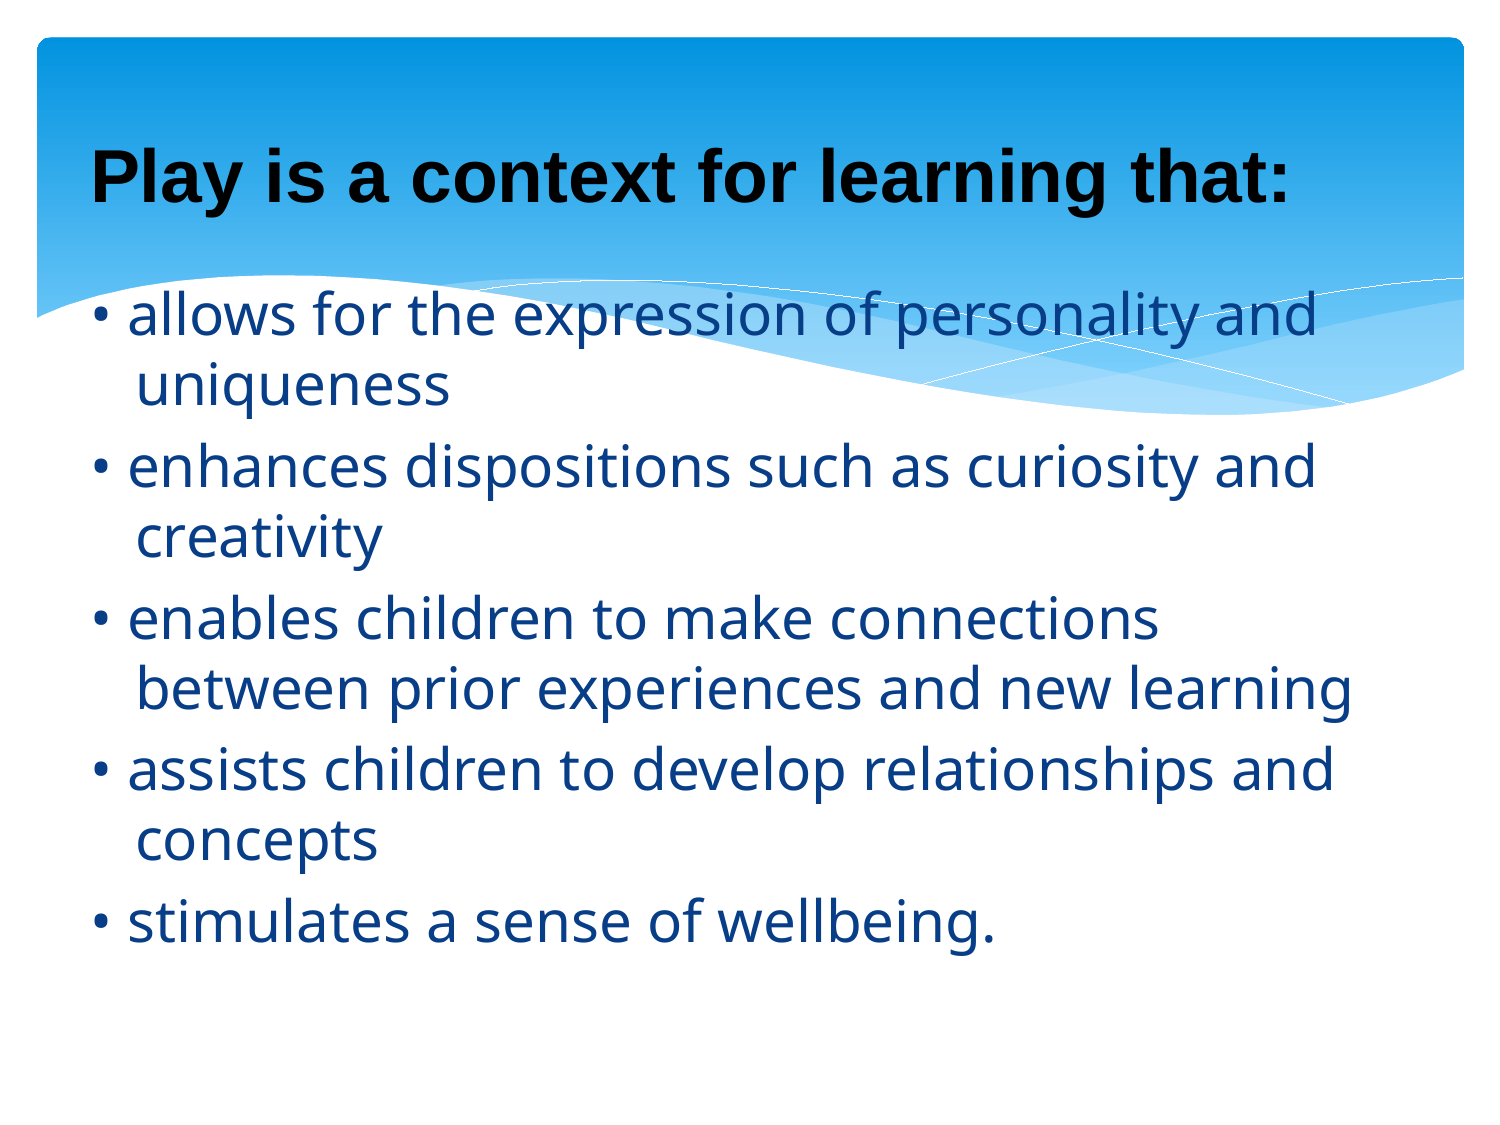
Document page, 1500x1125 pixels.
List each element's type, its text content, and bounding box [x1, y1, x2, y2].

title Play is a context for learning that: [75, 14, 1425, 233]
list • allows for the expression of personality and uniqueness • enhances dispositions such as curiosity and creativity • enables children to make connections between prior experiences and new learning • assists children to develop relationships and concepts • stimulates a sense of wellbeing. [75, 262, 1425, 1040]
